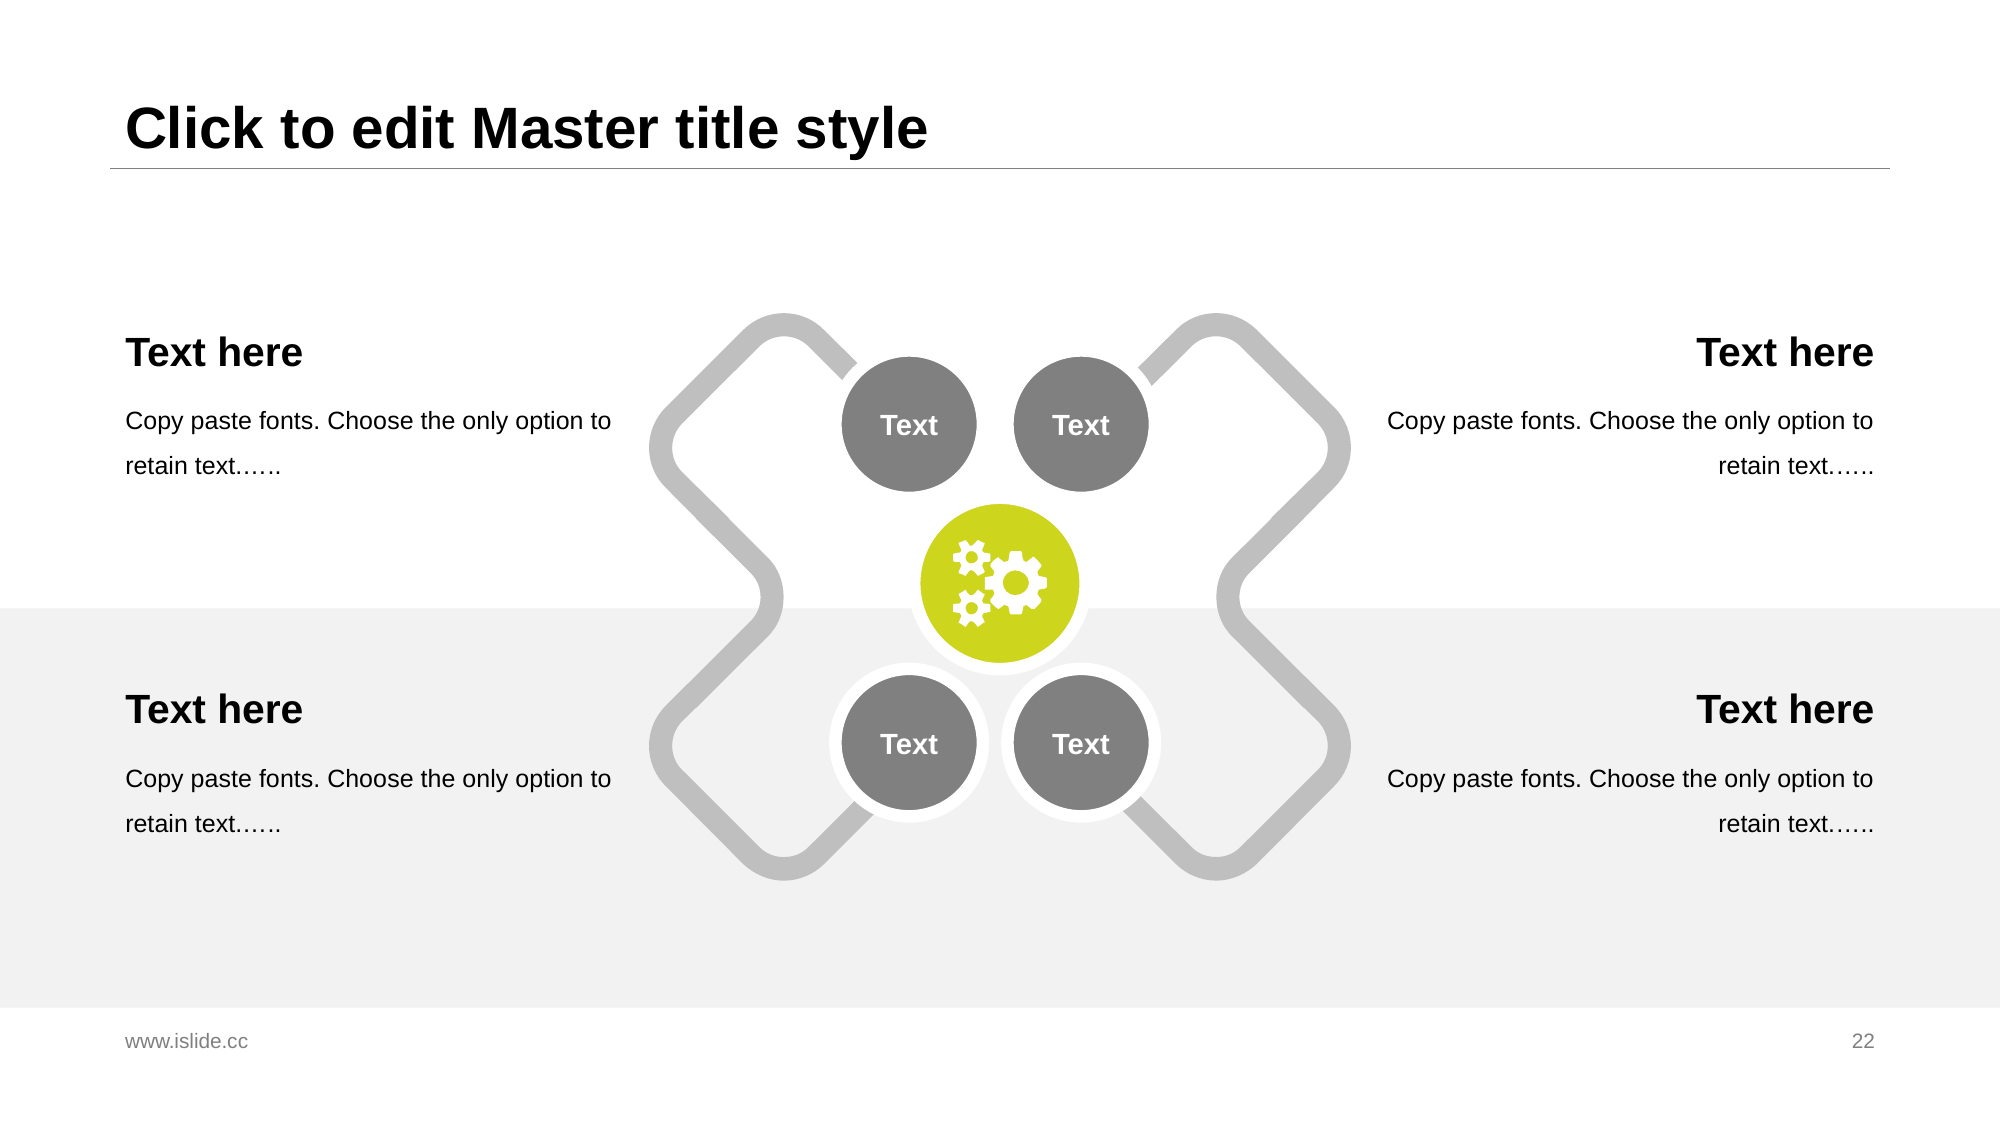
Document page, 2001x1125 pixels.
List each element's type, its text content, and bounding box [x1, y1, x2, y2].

footer www.islide.cc [109, 1023, 790, 1058]
slide_number 22 [1412, 1023, 1890, 1058]
title Click to edit Master title style [109, 0, 1890, 169]
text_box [0, 313, 2000, 1008]
